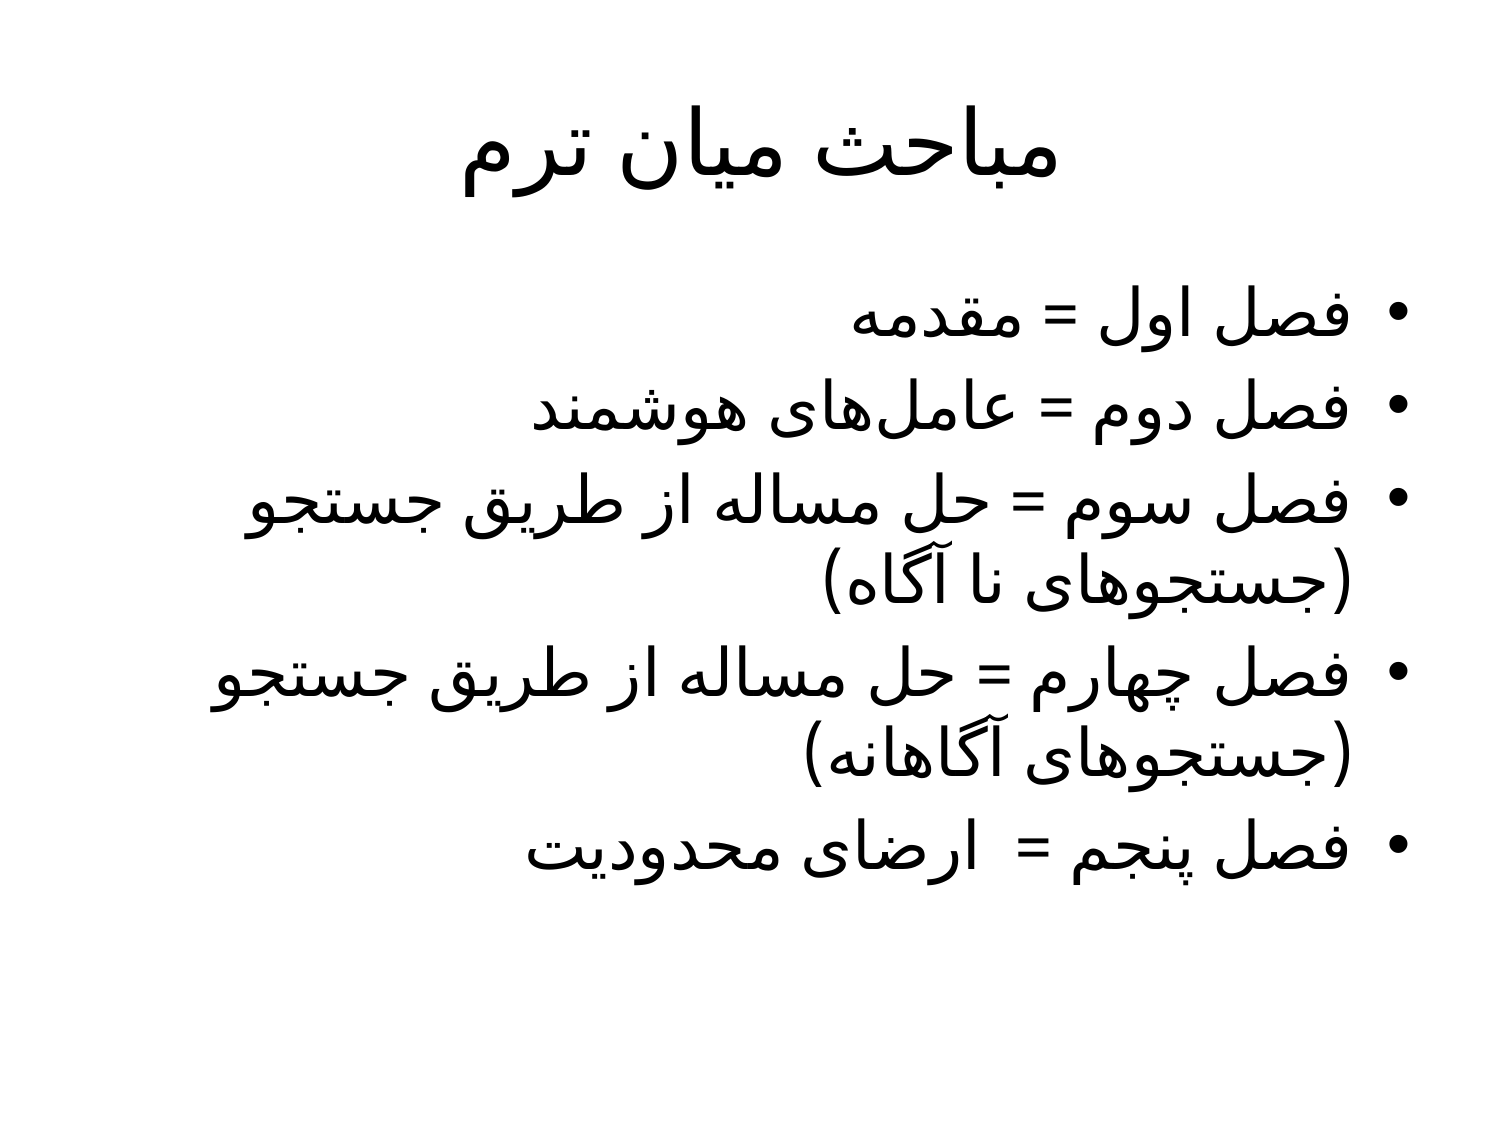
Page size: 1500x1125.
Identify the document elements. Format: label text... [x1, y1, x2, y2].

list فصل اول = مقدمه فصل دوم = عامل‌های هوشمند فصل سوم = حل مساله از طریق جستجو (جستجو‌های نا آگاه) فصل چهارم = حل مساله از طریق جستجو (جستجو‌های آگاهانه) فصل پنجم = ارضای محدودیت [75, 262, 1425, 1005]
title مباحث میان ترم [75, 45, 1425, 233]
